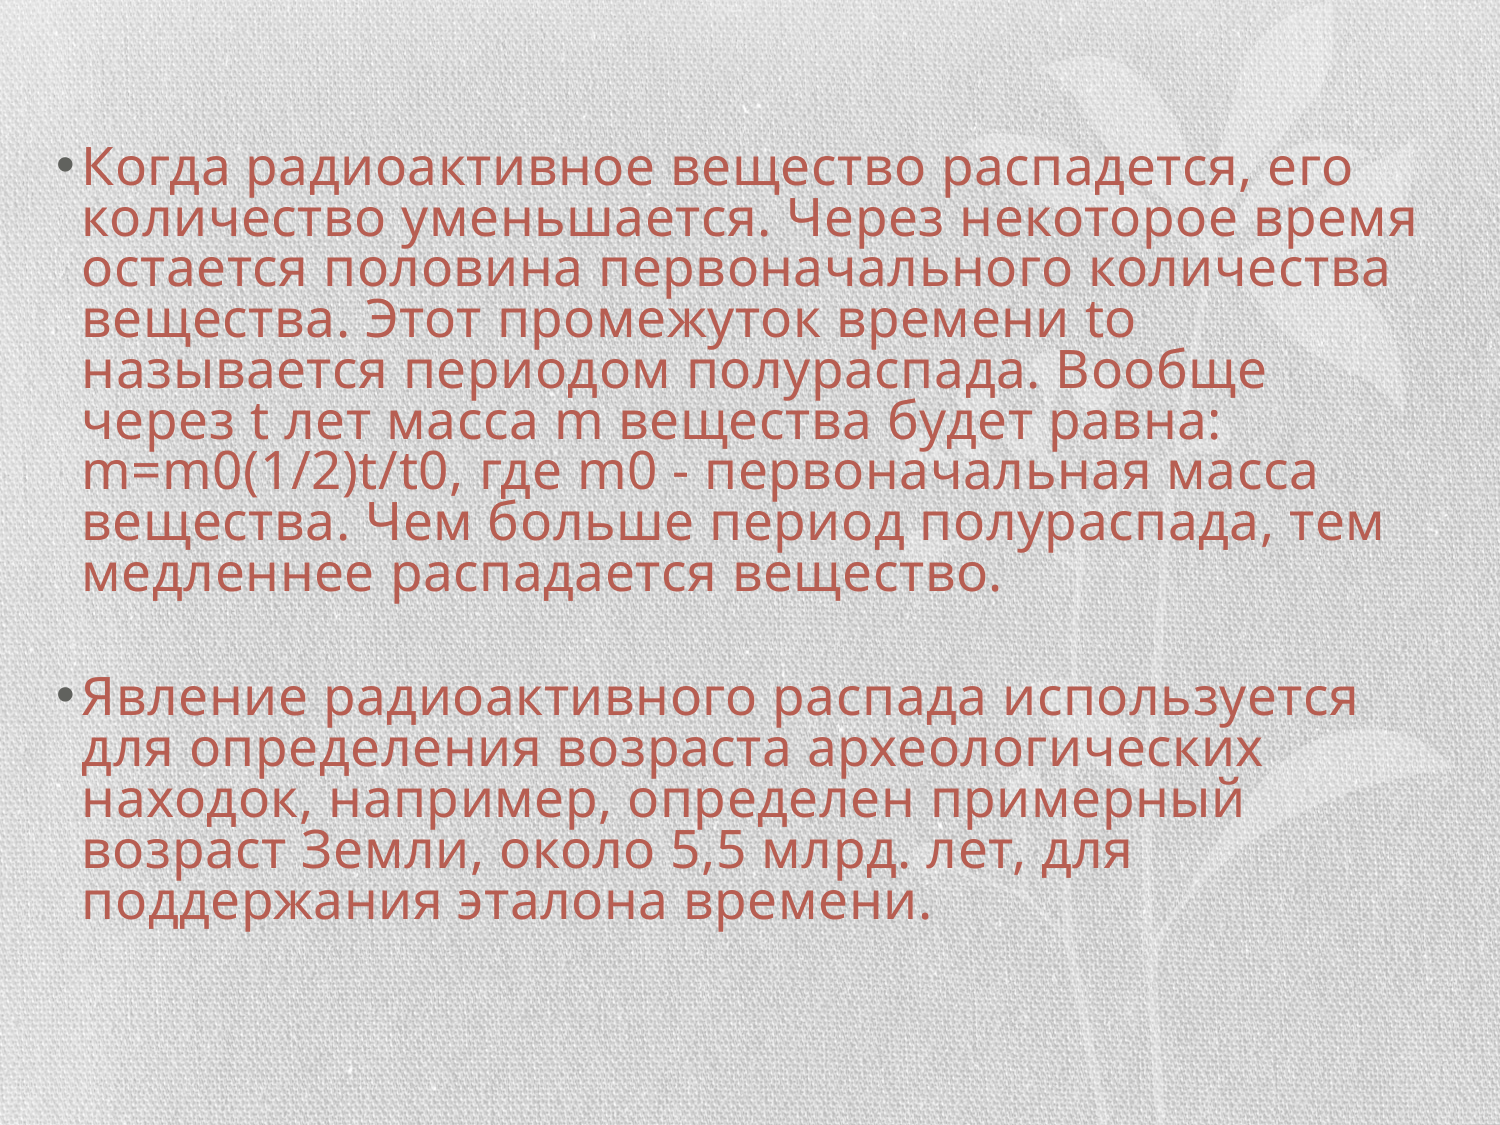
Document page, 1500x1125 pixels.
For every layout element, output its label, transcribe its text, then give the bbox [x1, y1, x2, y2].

list Когда радиоактивное вещество распадется, его количество уменьшается. Через некоторое время остается половина первоначального количества вещества. Этот промежуток времени to называется периодом полураспада. Вообще через t лет масса m вещества будет равна: m=m0(1/2)t/t0, где m0 - первоначальная масса вещества. Чем больше период полураспада, тем медленнее распадается вещество. Явление радиоактивного распада используется для определения возраста археологических находок, например, определен примерный возраст Земли, около 5,5 млрд. лет, для поддержания эталона времени. [41, 137, 1452, 948]
